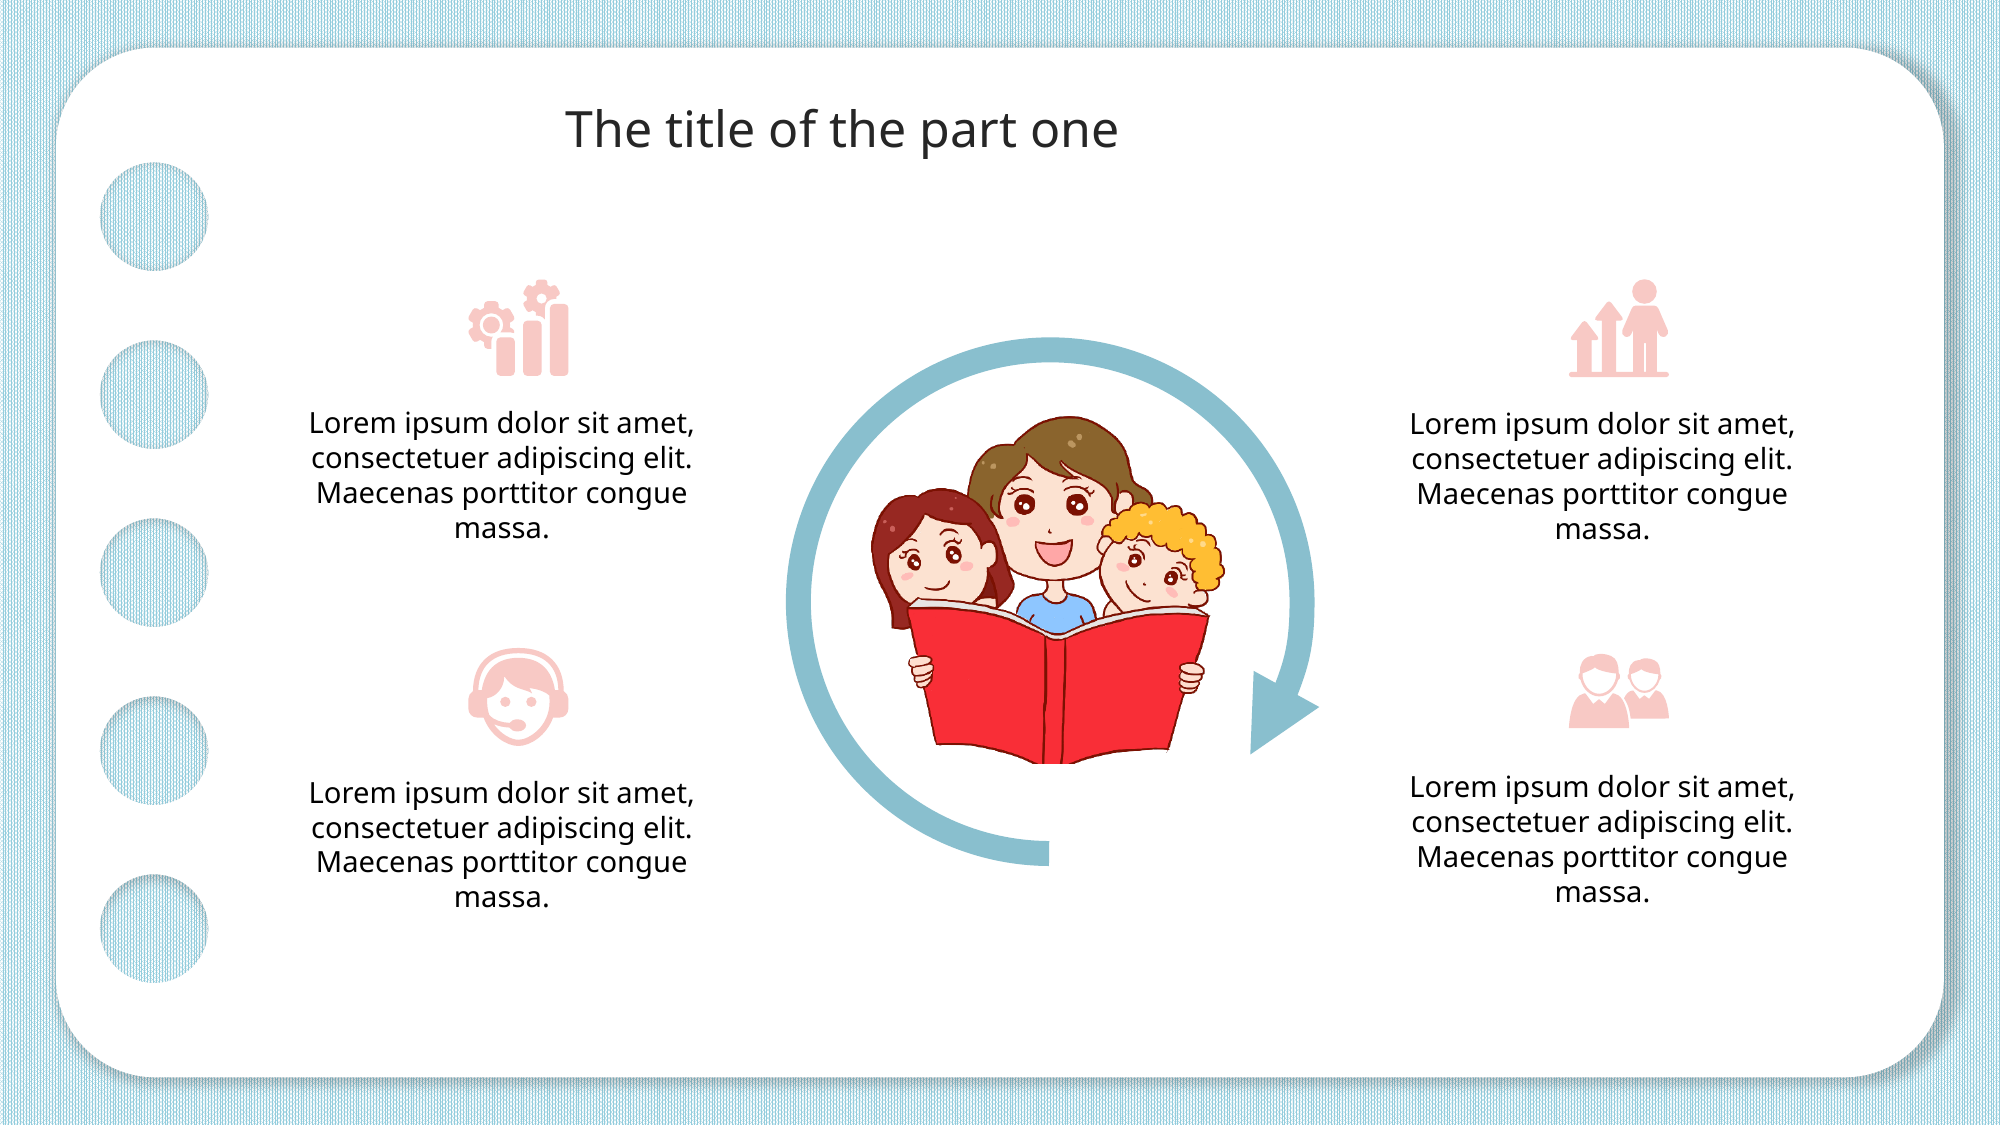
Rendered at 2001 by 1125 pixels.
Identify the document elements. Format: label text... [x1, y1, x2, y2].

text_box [255, 647, 749, 924]
text_box The title of the part one [551, 89, 1343, 165]
text_box [923, 349, 1177, 383]
text_box [1267, 472, 1303, 732]
picture [837, 385, 1264, 764]
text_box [255, 279, 749, 555]
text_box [1356, 279, 1849, 555]
text_box [797, 474, 832, 729]
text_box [1356, 653, 1849, 918]
text_box [862, 771, 1050, 855]
